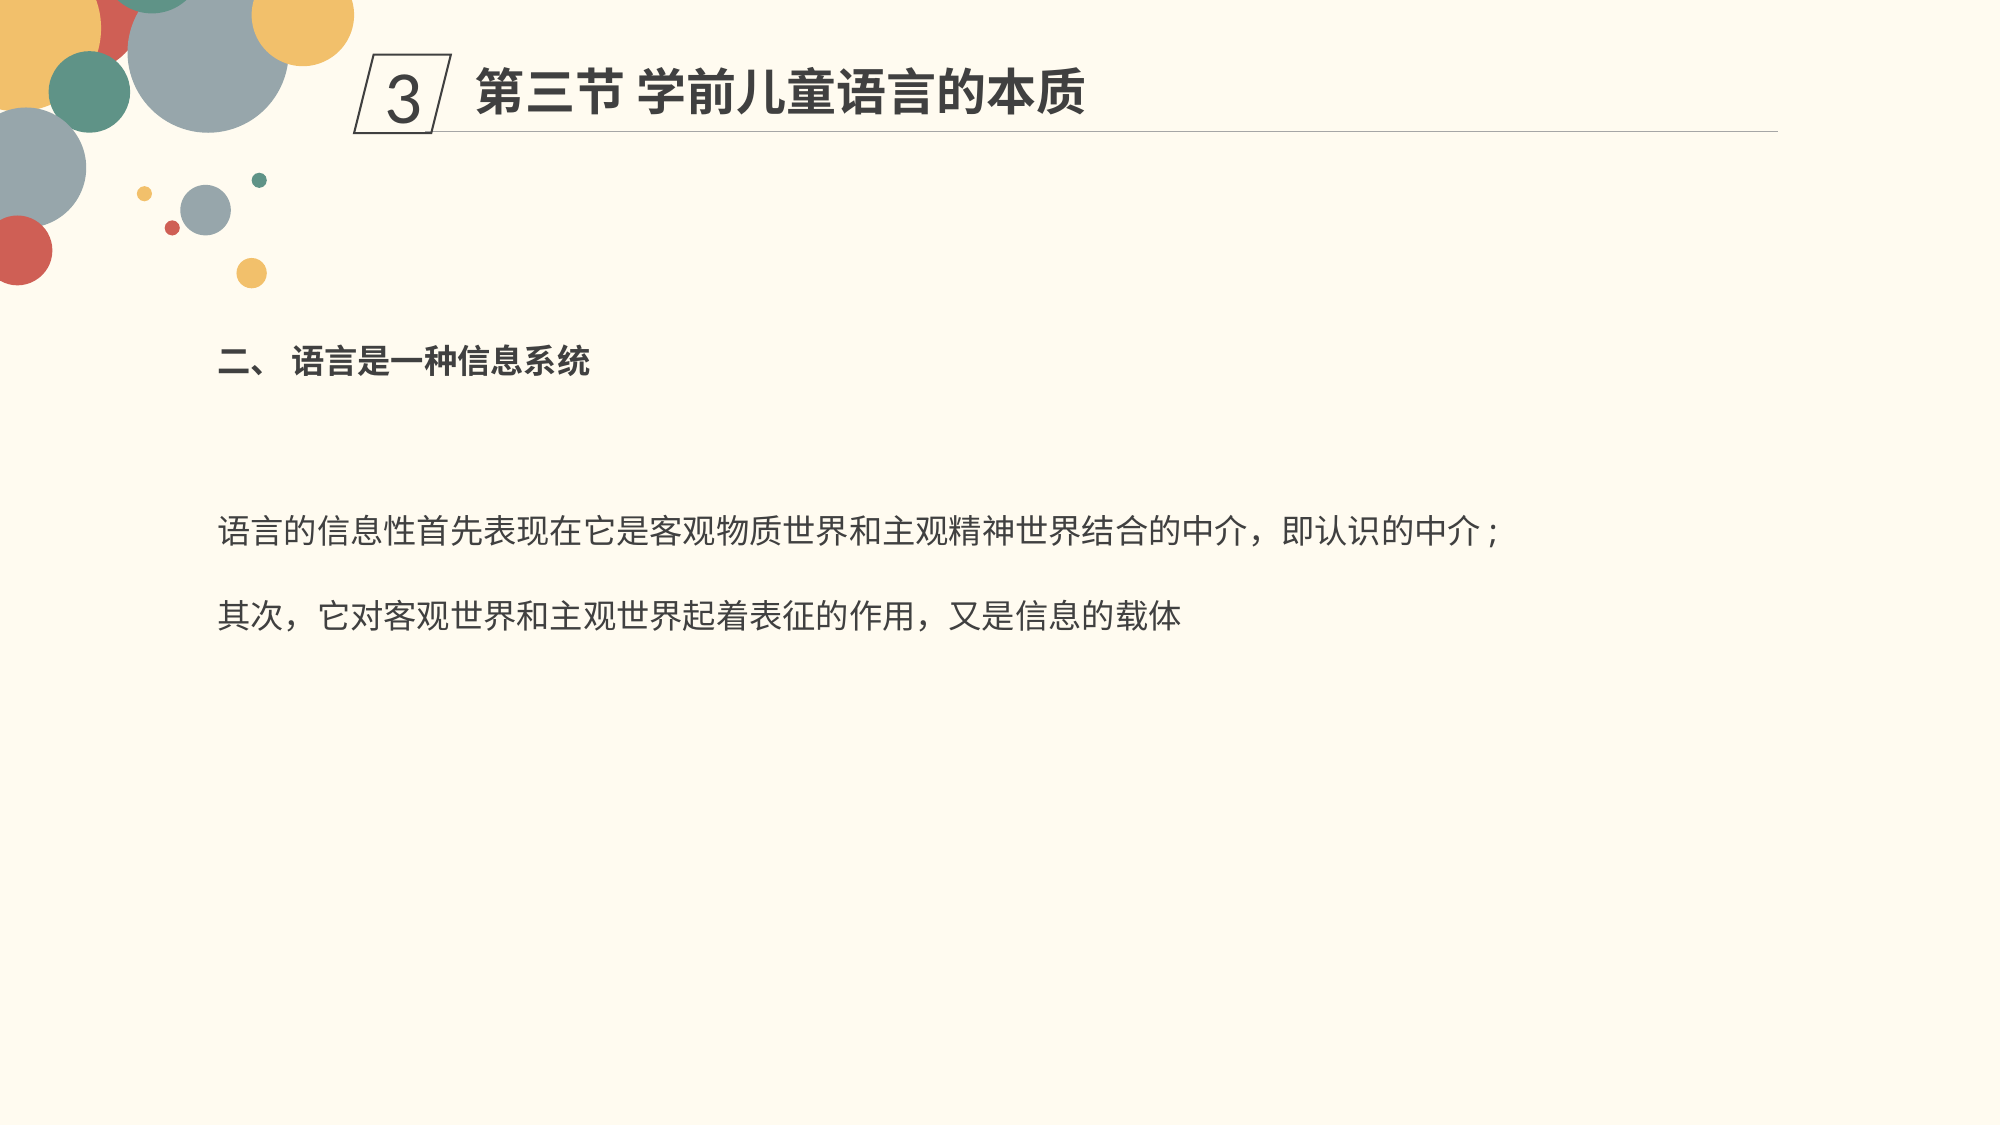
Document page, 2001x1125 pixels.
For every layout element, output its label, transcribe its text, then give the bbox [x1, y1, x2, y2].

text_box 二、 语言是一种信息系统 语言的信息性首先表现在它是客观物质世界和主观精神世界结合的中介，即认识的中介; 其次，它对客观世界和主观世界起着表征的作用，又是信息的载体 [202, 313, 1778, 643]
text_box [0, 0, 355, 289]
text_box 第三节 学前儿童语言的本质 [460, 53, 1454, 129]
text_box 3 [355, 53, 453, 135]
